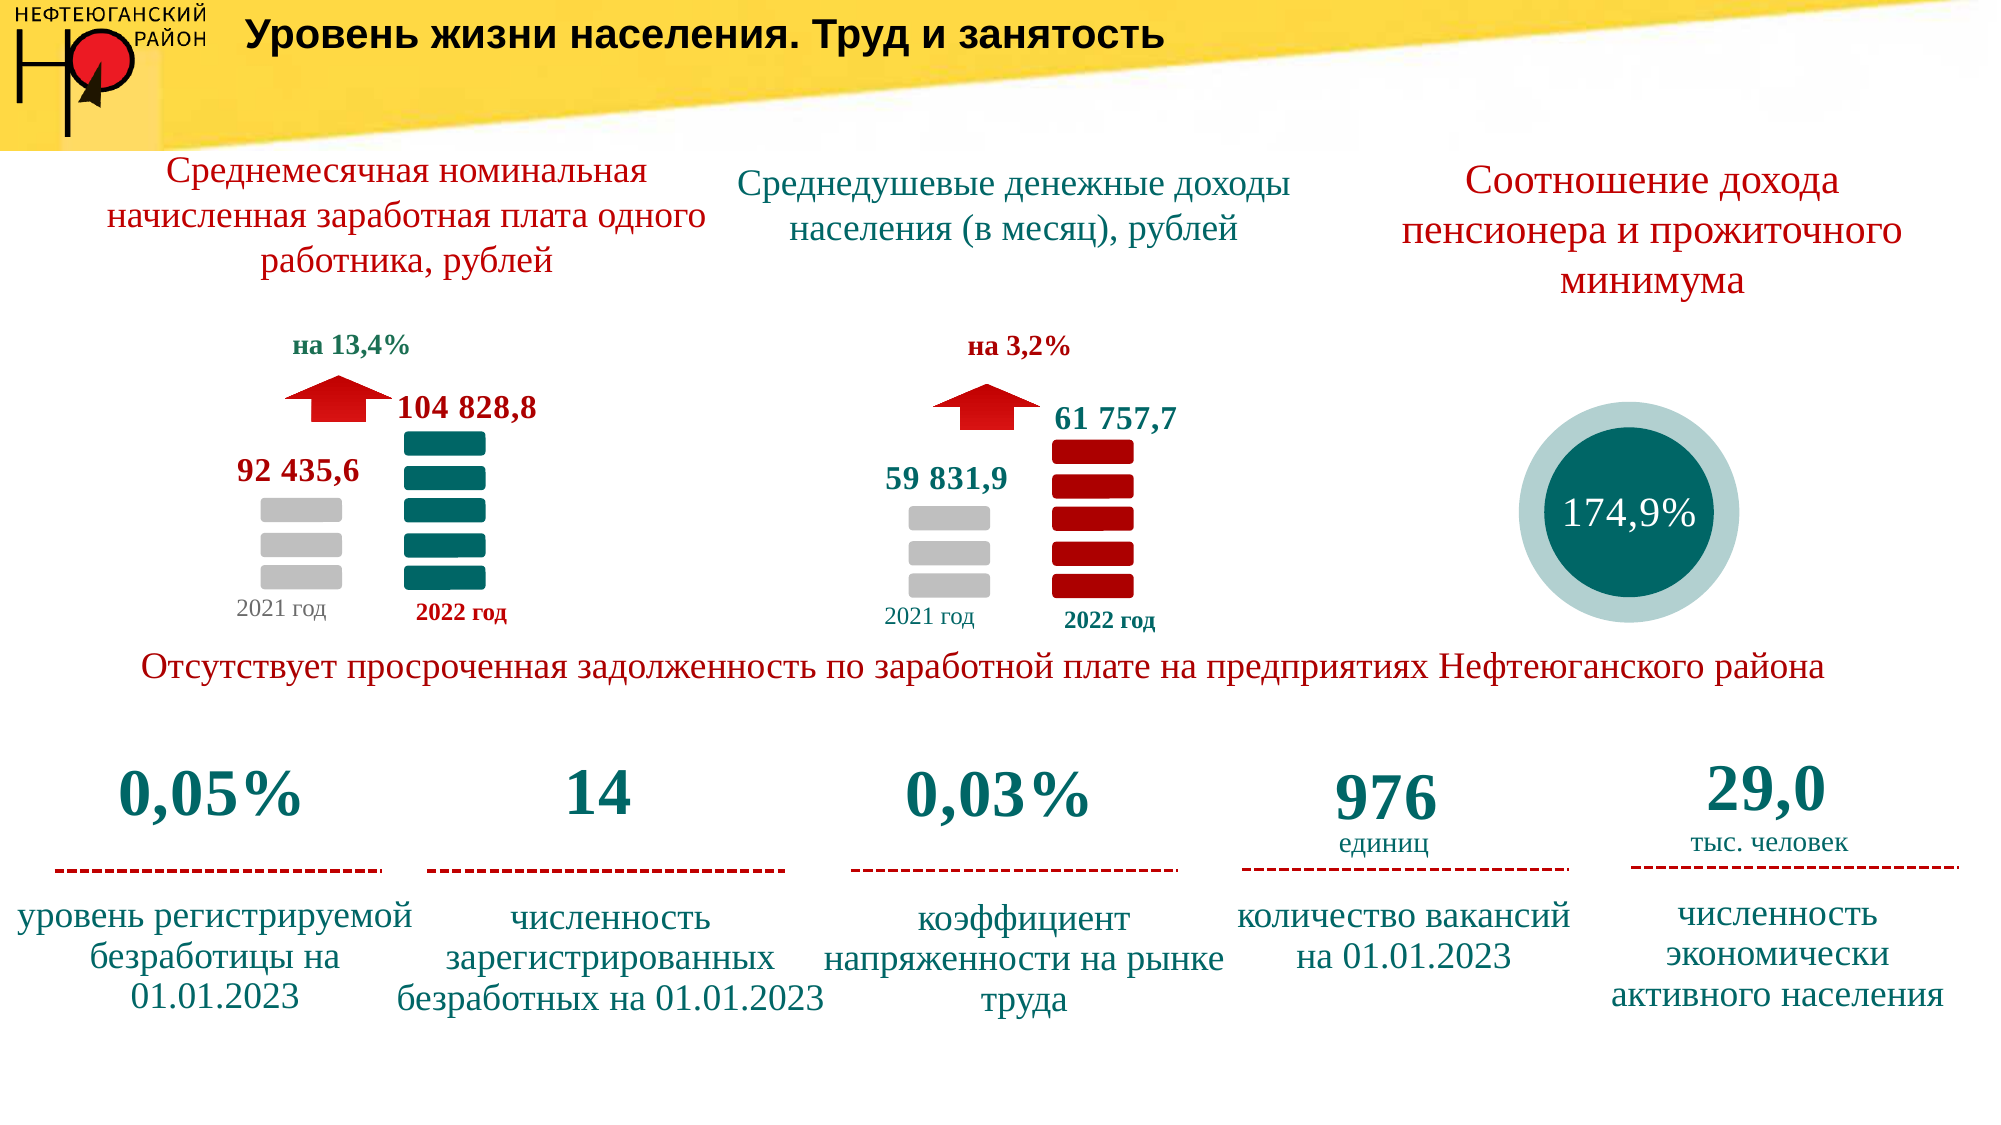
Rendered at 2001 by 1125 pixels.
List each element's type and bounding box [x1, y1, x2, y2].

text_box [54, 740, 383, 876]
text_box [0, 318, 1984, 694]
picture [0, 0, 2000, 152]
text_box [88, 152, 1340, 288]
text_box [1584, 736, 1959, 872]
text_box [426, 740, 785, 876]
text_box [1371, 152, 1933, 310]
text_box [0, 888, 1590, 1027]
text_box [1592, 885, 1963, 1022]
text_box [842, 742, 1179, 878]
text_box [1199, 745, 1570, 881]
text_box [1471, 401, 1787, 623]
text_box [117, 317, 587, 627]
